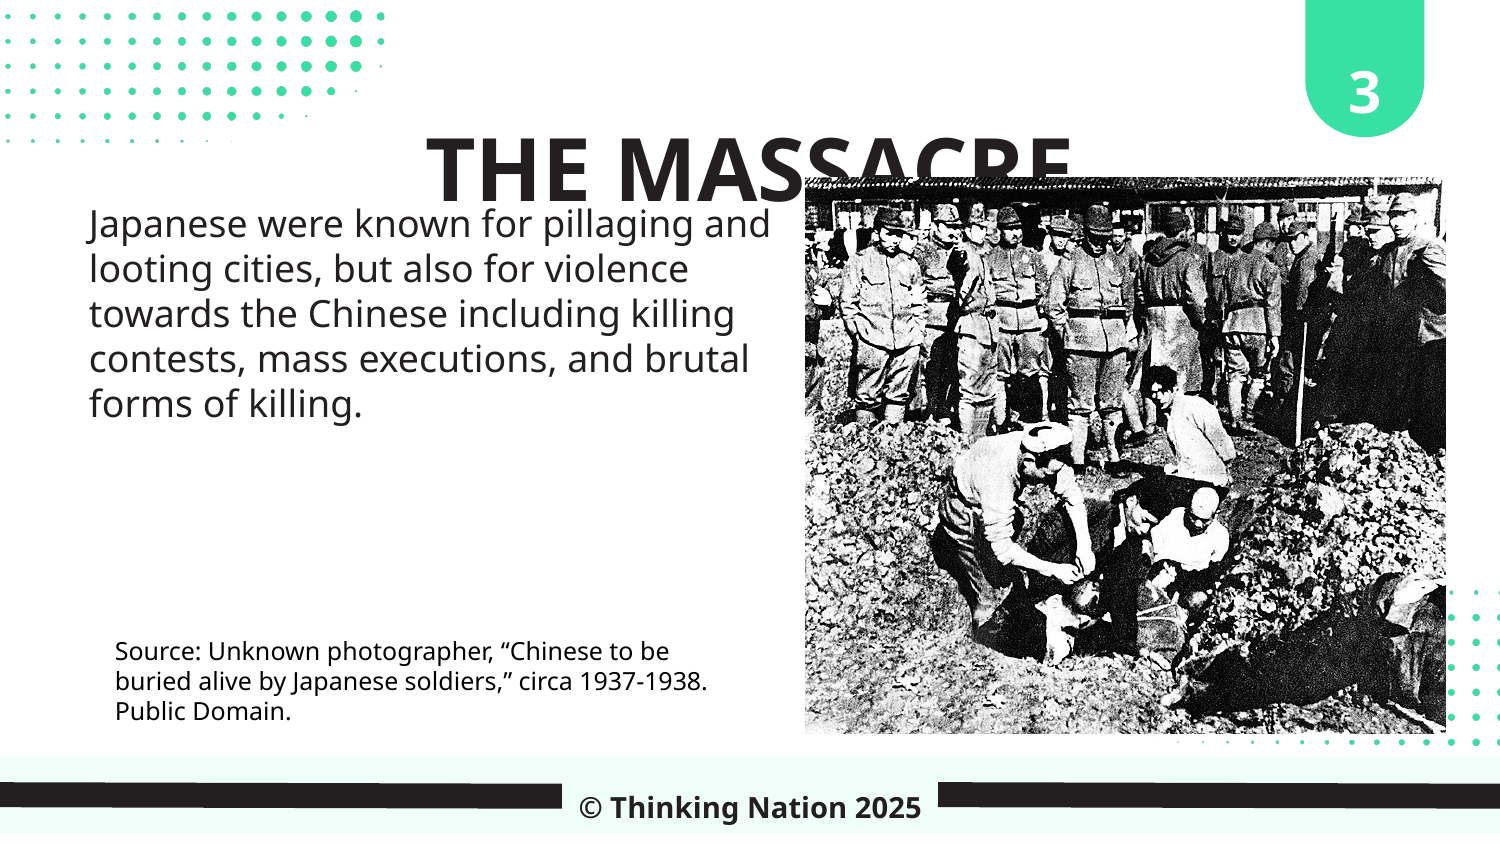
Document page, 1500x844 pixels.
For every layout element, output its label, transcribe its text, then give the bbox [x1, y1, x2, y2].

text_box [0, 756, 1500, 835]
text_box [0, 0, 385, 144]
picture [805, 177, 1447, 734]
text_box Japanese were known for pillaging and looting cities, but also for violence towards the Chinese including killing contests, mass executions, and brutal forms of killing. [89, 199, 787, 426]
text_box Source: Unknown photographer, “Chinese to be buried alive by Japanese soldiers,” circa 1937-1938. Public Domain. [99, 620, 750, 727]
text_box [1128, 590, 1500, 755]
text_box THE MASSACRE [209, 71, 1291, 219]
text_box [1300, 0, 1430, 138]
